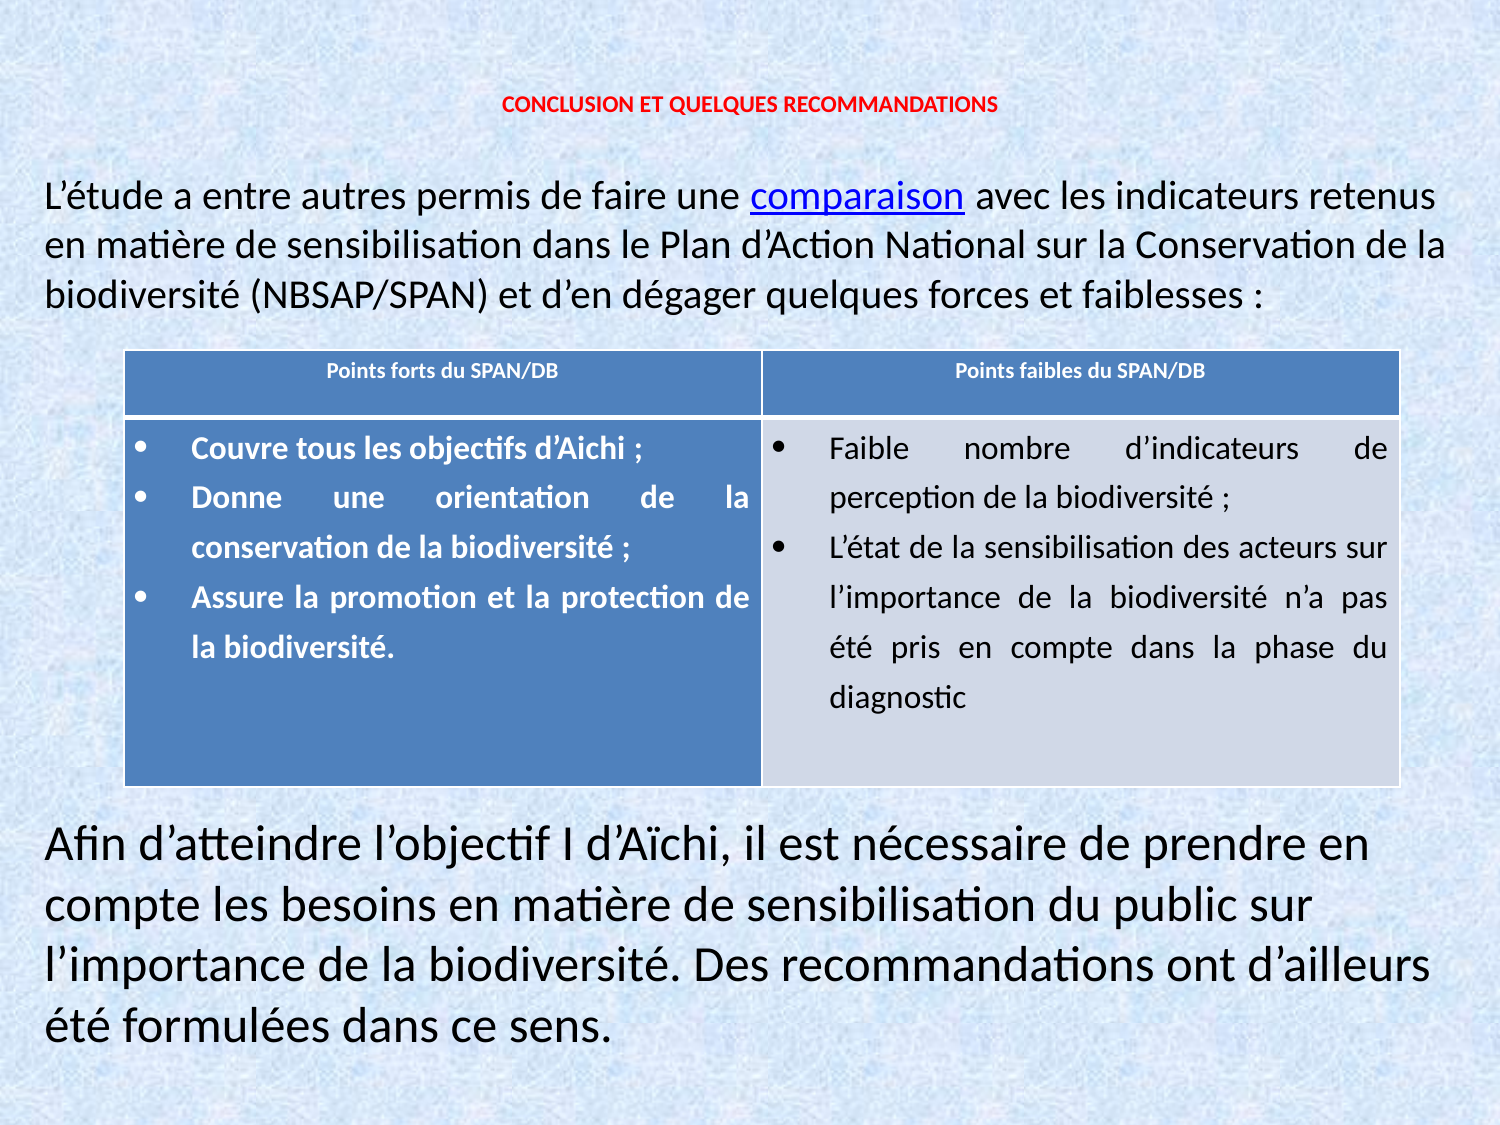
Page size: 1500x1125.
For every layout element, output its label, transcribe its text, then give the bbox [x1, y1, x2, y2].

table_cell Faible nombre d’indicateurs de perception de la biodiversité ; L’état de la sensibilisation des acteurs sur l’importance de la biodiversité n’a pas été pris en compte dans la phase du diagnostic [763, 420, 1399, 786]
table_header Points forts du SPAN/DB [125, 351, 761, 415]
list L’étude a entre autres permis de faire une comparaison avec les indicateurs retenus en matière de sensibilisation dans le Plan d’Action National sur la Conservation de la biodiversité (NBSAP/SPAN) et d’en dégager quelques forces et faiblesses : Afin d’atteindre l’objectif I d’Aïchi, il est nécessaire de prendre en compte les besoins en matière de sensibilisation du public sur l’importance de la biodiversité. Des recommandations ont d’ailleurs été formulées dans ce sens. [29, 160, 1471, 1083]
table_header Points faibles du SPAN/DB [763, 351, 1399, 415]
picture [0, 0, 1500, 1125]
title CONCLUSION ET QUELQUES RECOMMANDATIONS [17, 45, 1483, 161]
table_cell Couvre tous les objectifs d’Aichi ; Donne une orientation de la conservation de la biodiversité ; Assure la promotion et la protection de la biodiversité. [125, 420, 761, 786]
